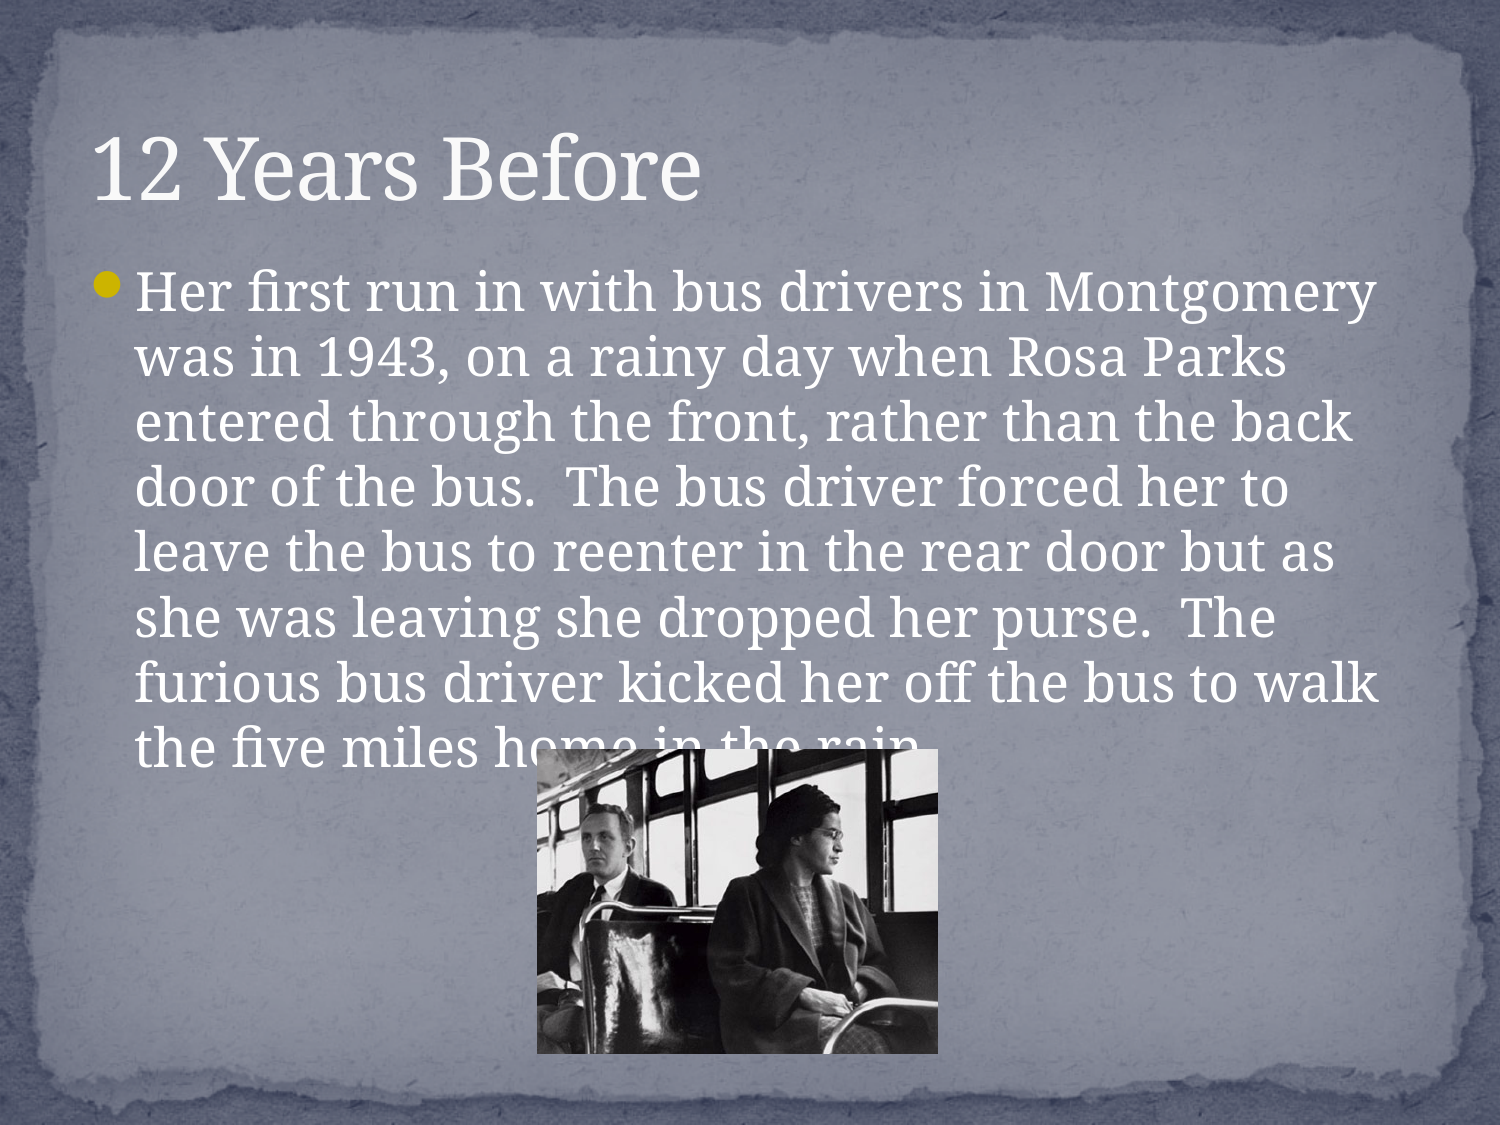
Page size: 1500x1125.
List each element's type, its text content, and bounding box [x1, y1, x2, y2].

list Her first run in with bus drivers in Montgomery was in 1943, on a rainy day when Rosa Parks entered through the front, rather than the back door of the bus. The bus driver forced her to leave the bus to reenter in the rear door but as she was leaving she dropped her purse. The furious bus driver kicked her off the bus to walk the five miles home in the rain. [75, 249, 1400, 1000]
title 12 Years Before [74, 24, 1425, 225]
picture [537, 749, 938, 1054]
